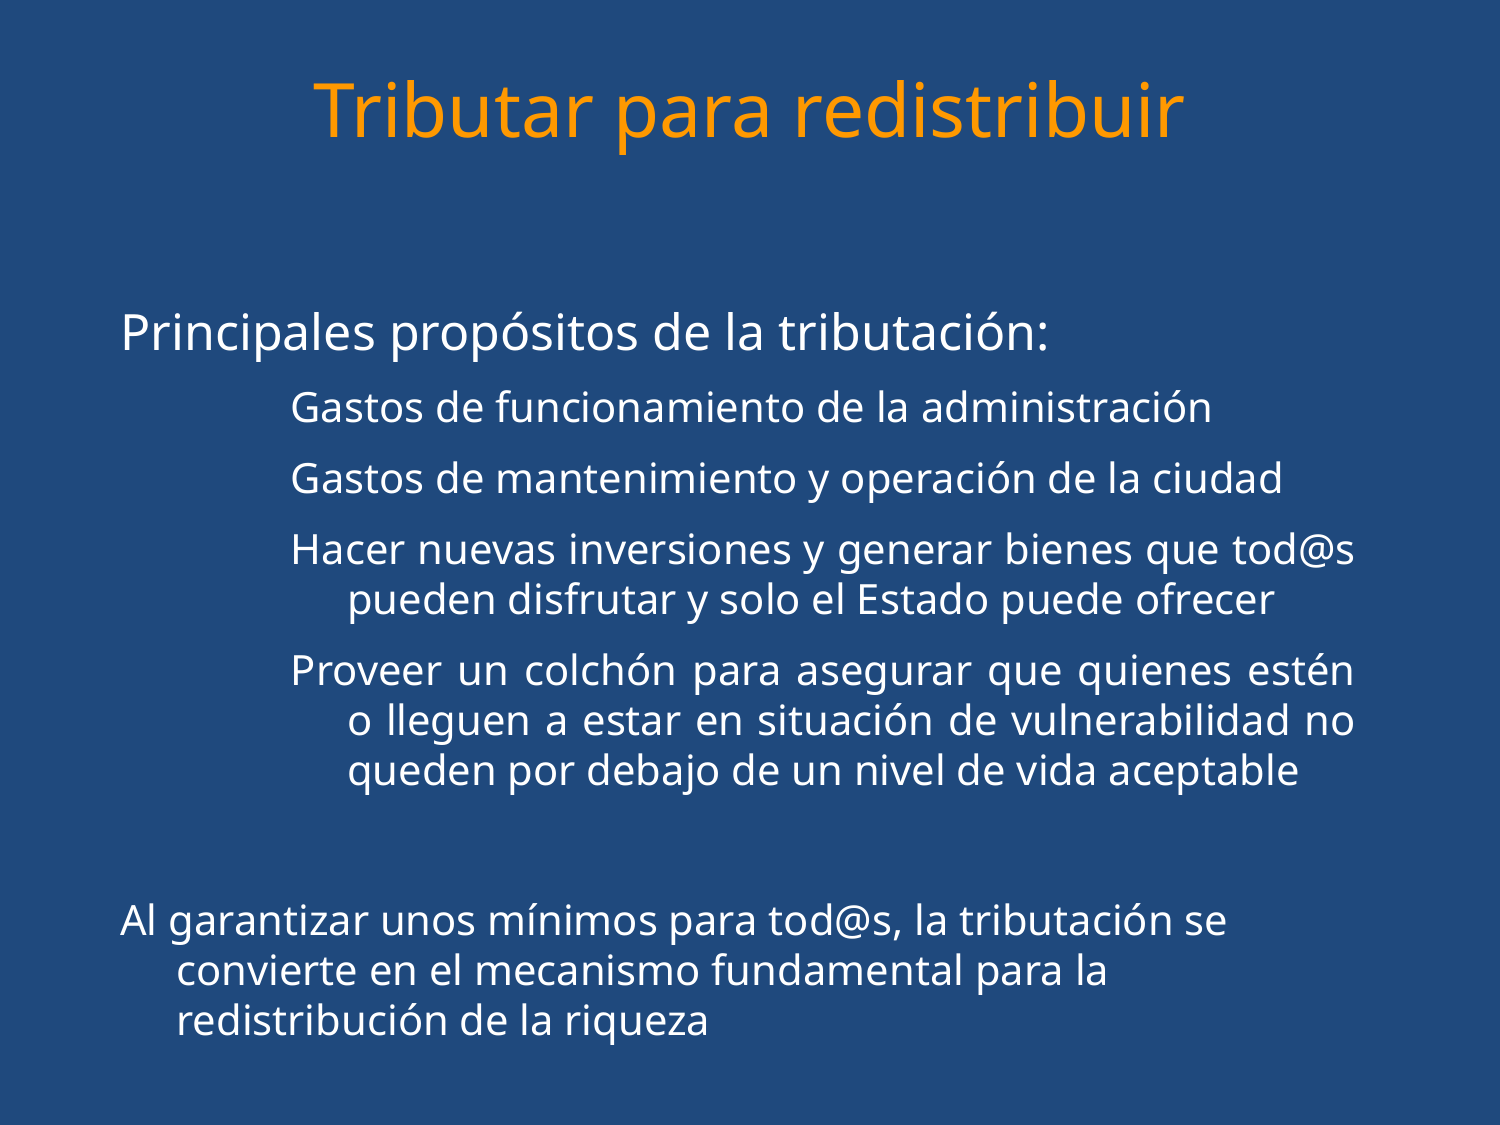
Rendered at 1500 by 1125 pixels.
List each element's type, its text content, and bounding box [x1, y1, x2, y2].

text_box Tributar para redistribuir [47, 54, 1453, 160]
text_box Principales propósitos de la tributación: Gastos de funcionamiento de la administración Gastos de mantenimiento y operación de la ciudad Hacer nuevas inversiones y generar bienes que tod@s pueden disfrutar y solo el Estado puede ofrecer Proveer un colchón para asegurar que quienes estén o lleguen a estar en situación de vulnerabilidad no queden por debajo de un nivel de vida aceptable Al garantizar unos mínimos para tod@s, la tributación se convierte en el mecanismo fundamental para la redistribución de la riqueza [105, 292, 1372, 1052]
